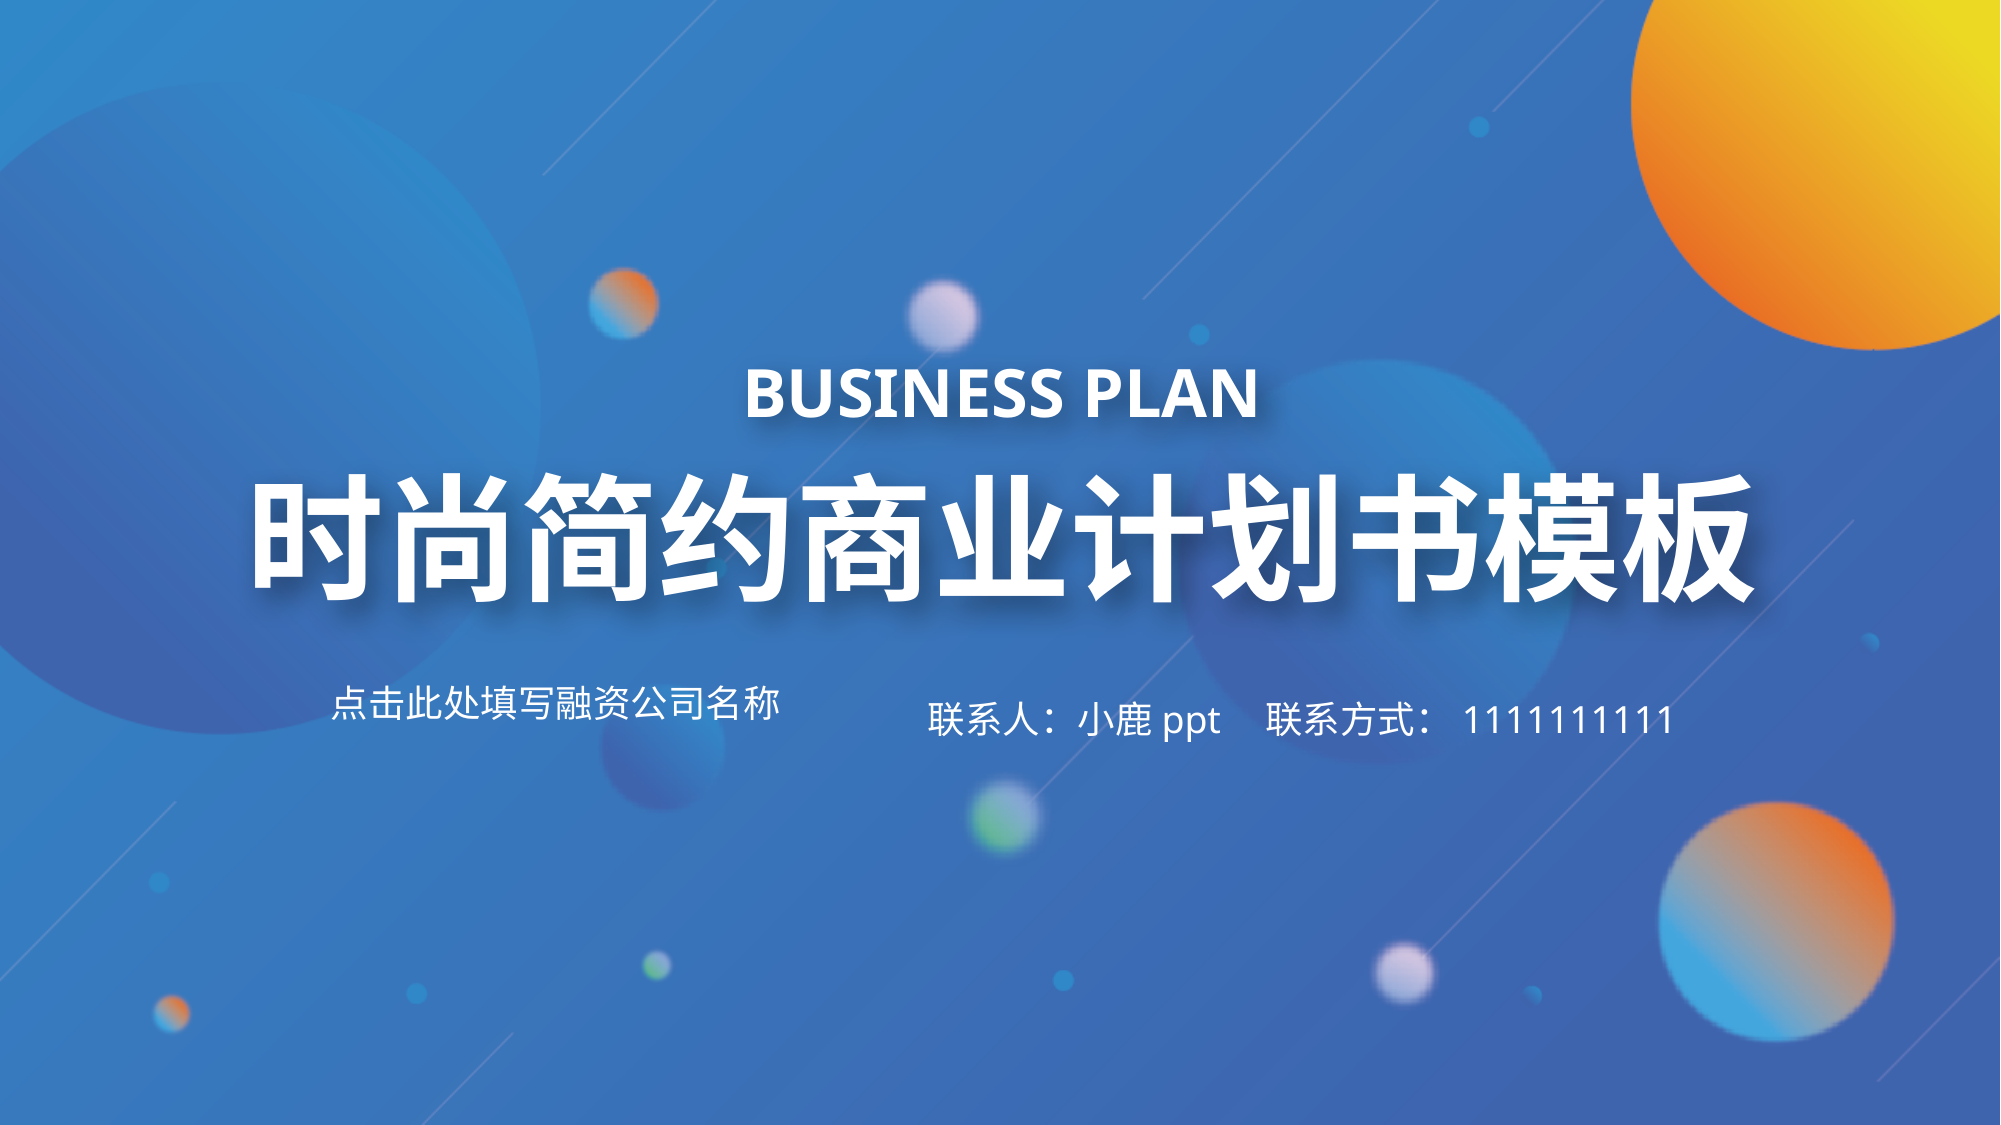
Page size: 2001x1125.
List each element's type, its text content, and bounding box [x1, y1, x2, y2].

text_box BUSINESS PLAN [711, 342, 1294, 438]
picture [0, 0, 2000, 1125]
text_box 时尚简约商业计划书模板 [231, 445, 1774, 626]
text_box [313, 665, 1692, 750]
